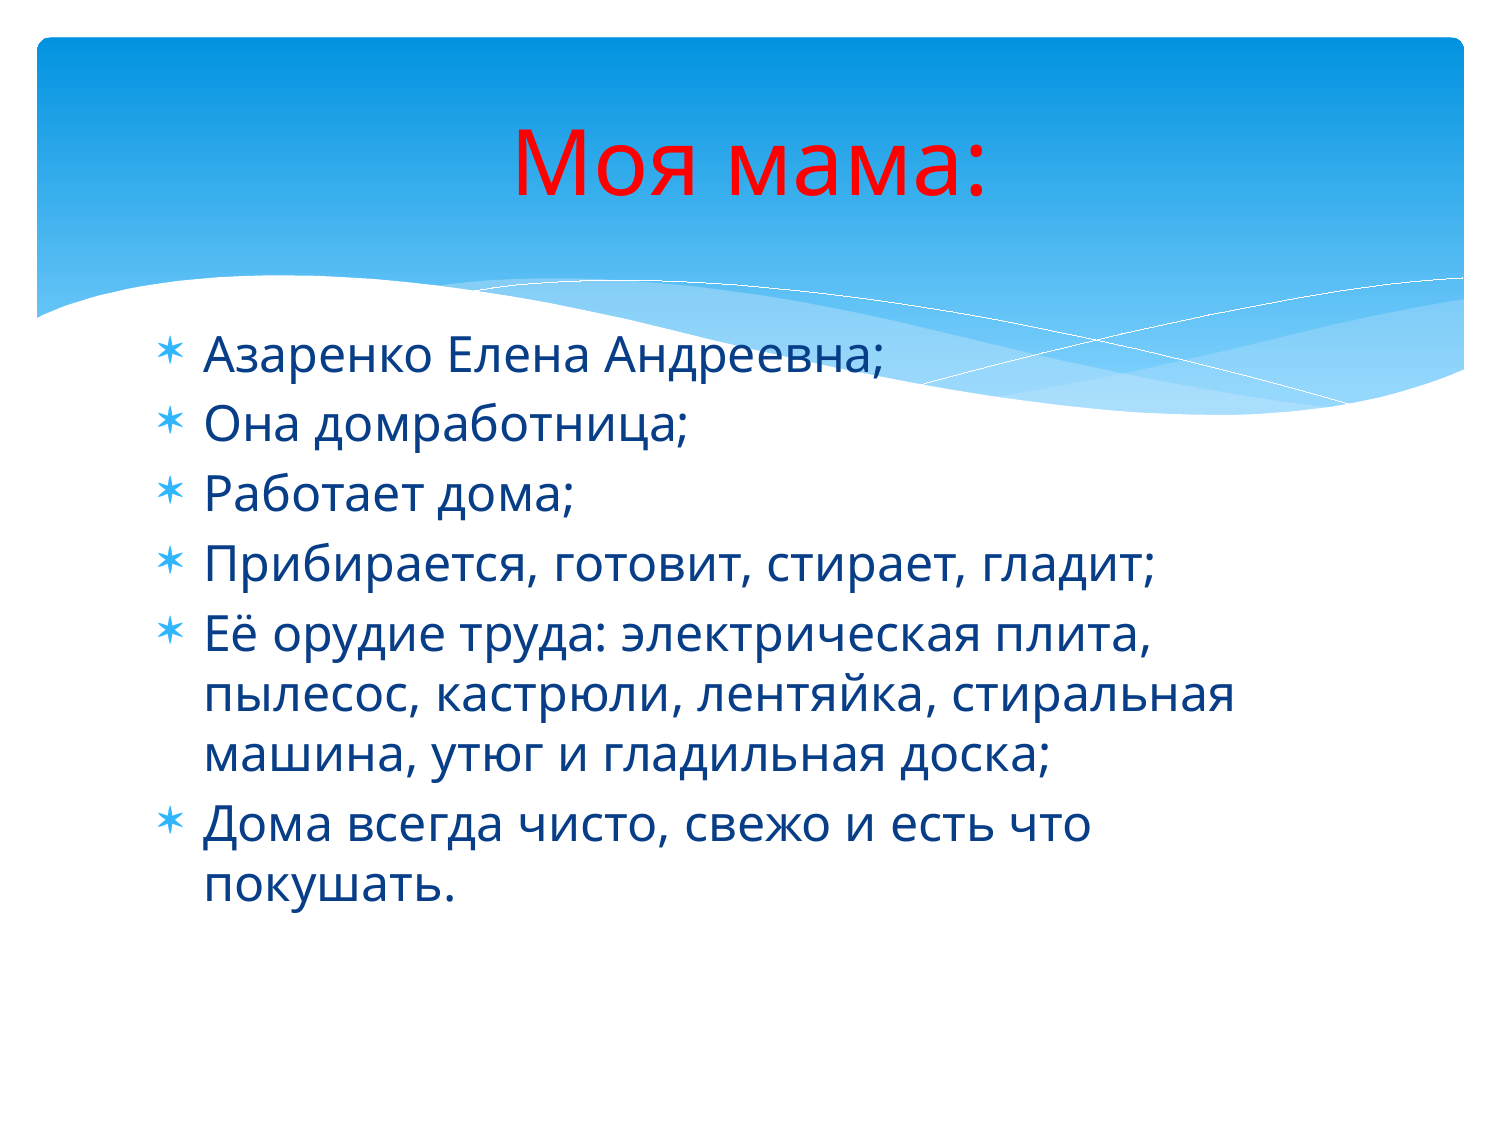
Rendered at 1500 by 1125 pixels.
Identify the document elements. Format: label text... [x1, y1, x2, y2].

list Азаренко Елена Андреевна; Она домработница; Работает дома; Прибирается, готовит, стирает, гладит; Её орудие труда: электрическая плита, пылесос, кастрюли, лентяйка, стиральная машина, утюг и гладильная доска; Дома всегда чисто, свежо и есть что покушать. [143, 314, 1359, 1005]
title Моя мама: [75, 55, 1425, 261]
